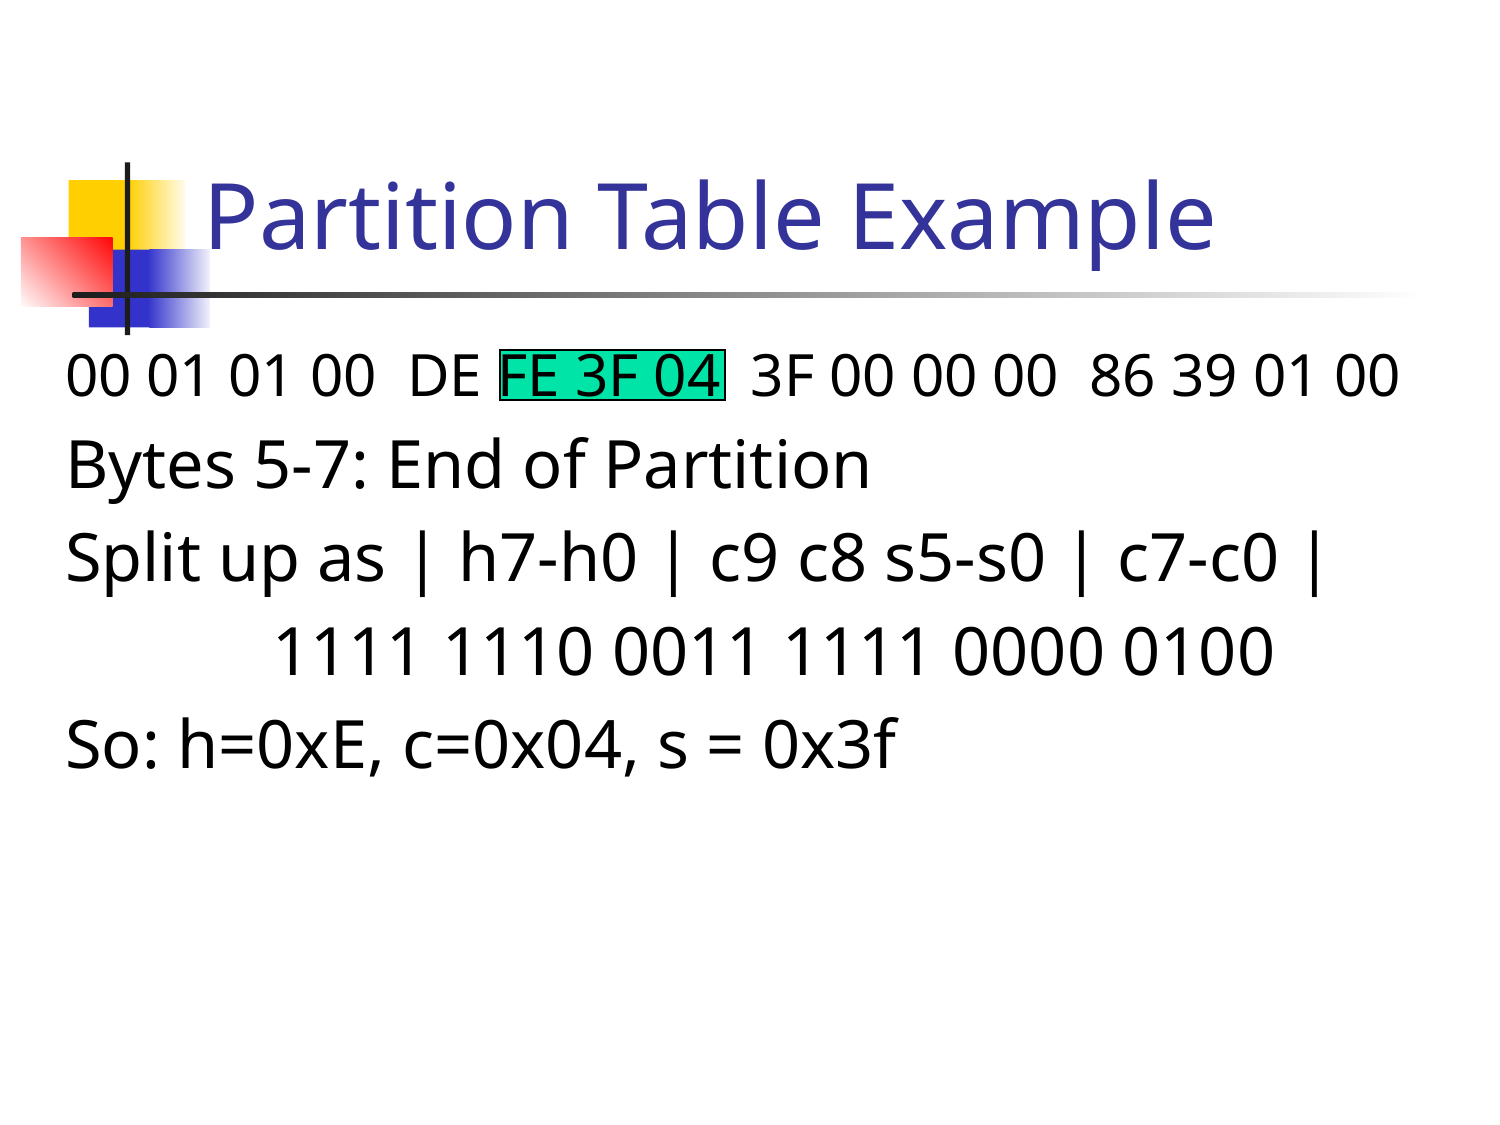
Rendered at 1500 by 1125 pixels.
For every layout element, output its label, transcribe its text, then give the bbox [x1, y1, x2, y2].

list 00 01 01 00 DE FE 3F 04 3F 00 00 00 86 39 01 00 Bytes 5-7: End of Partition Split up as | h7-h0 | c9 c8 s5-s0 | c7-c0 | 1111 1110 0011 1111 0000 0100 So: h=0xE, c=0x04, s = 0x3f [49, 330, 1470, 1007]
title Partition Table Example [188, 34, 1468, 276]
